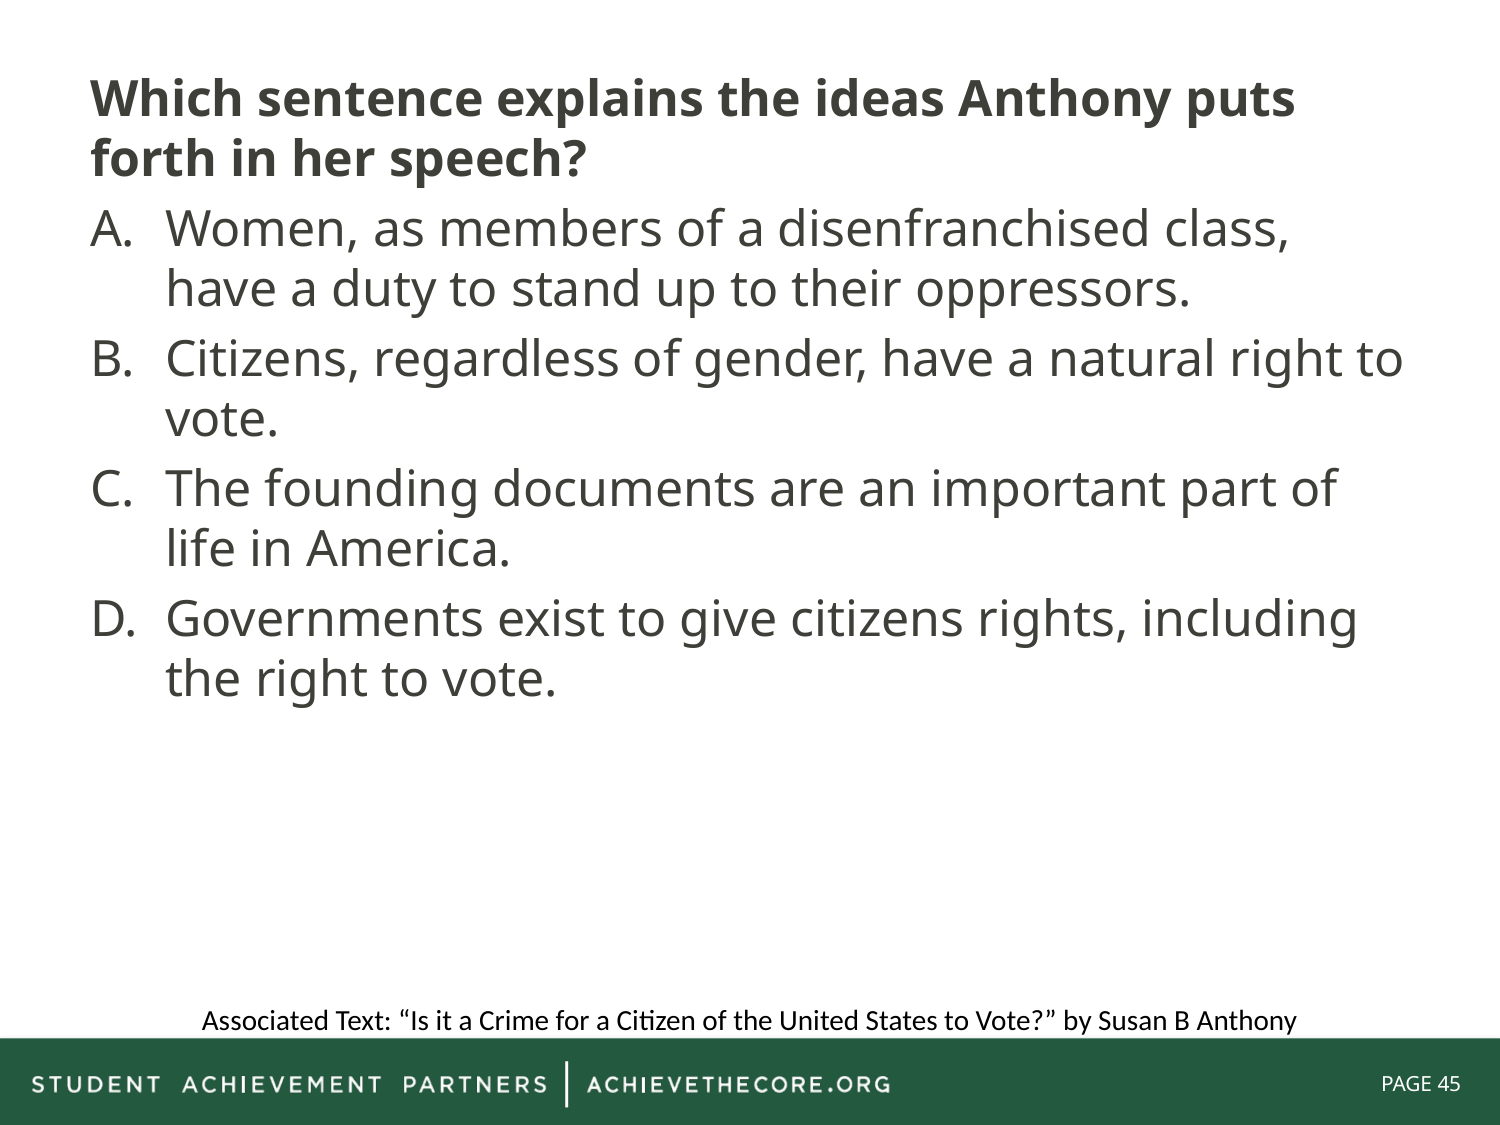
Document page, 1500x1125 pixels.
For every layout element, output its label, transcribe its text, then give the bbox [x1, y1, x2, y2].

text_box Associated Text: “Is it a Crime for a Citizen of the United States to Vote?” by Susan B Anthony [74, 994, 1425, 1044]
list Which sentence explains the ideas Anthony puts forth in her speech? Women, as members of a disenfranchised class, have a duty to stand up to their oppressors. Citizens, regardless of gender, have a natural right to vote. The founding documents are an important part of life in America. Governments exist to give citizens rights, including the right to vote. [75, 59, 1425, 895]
